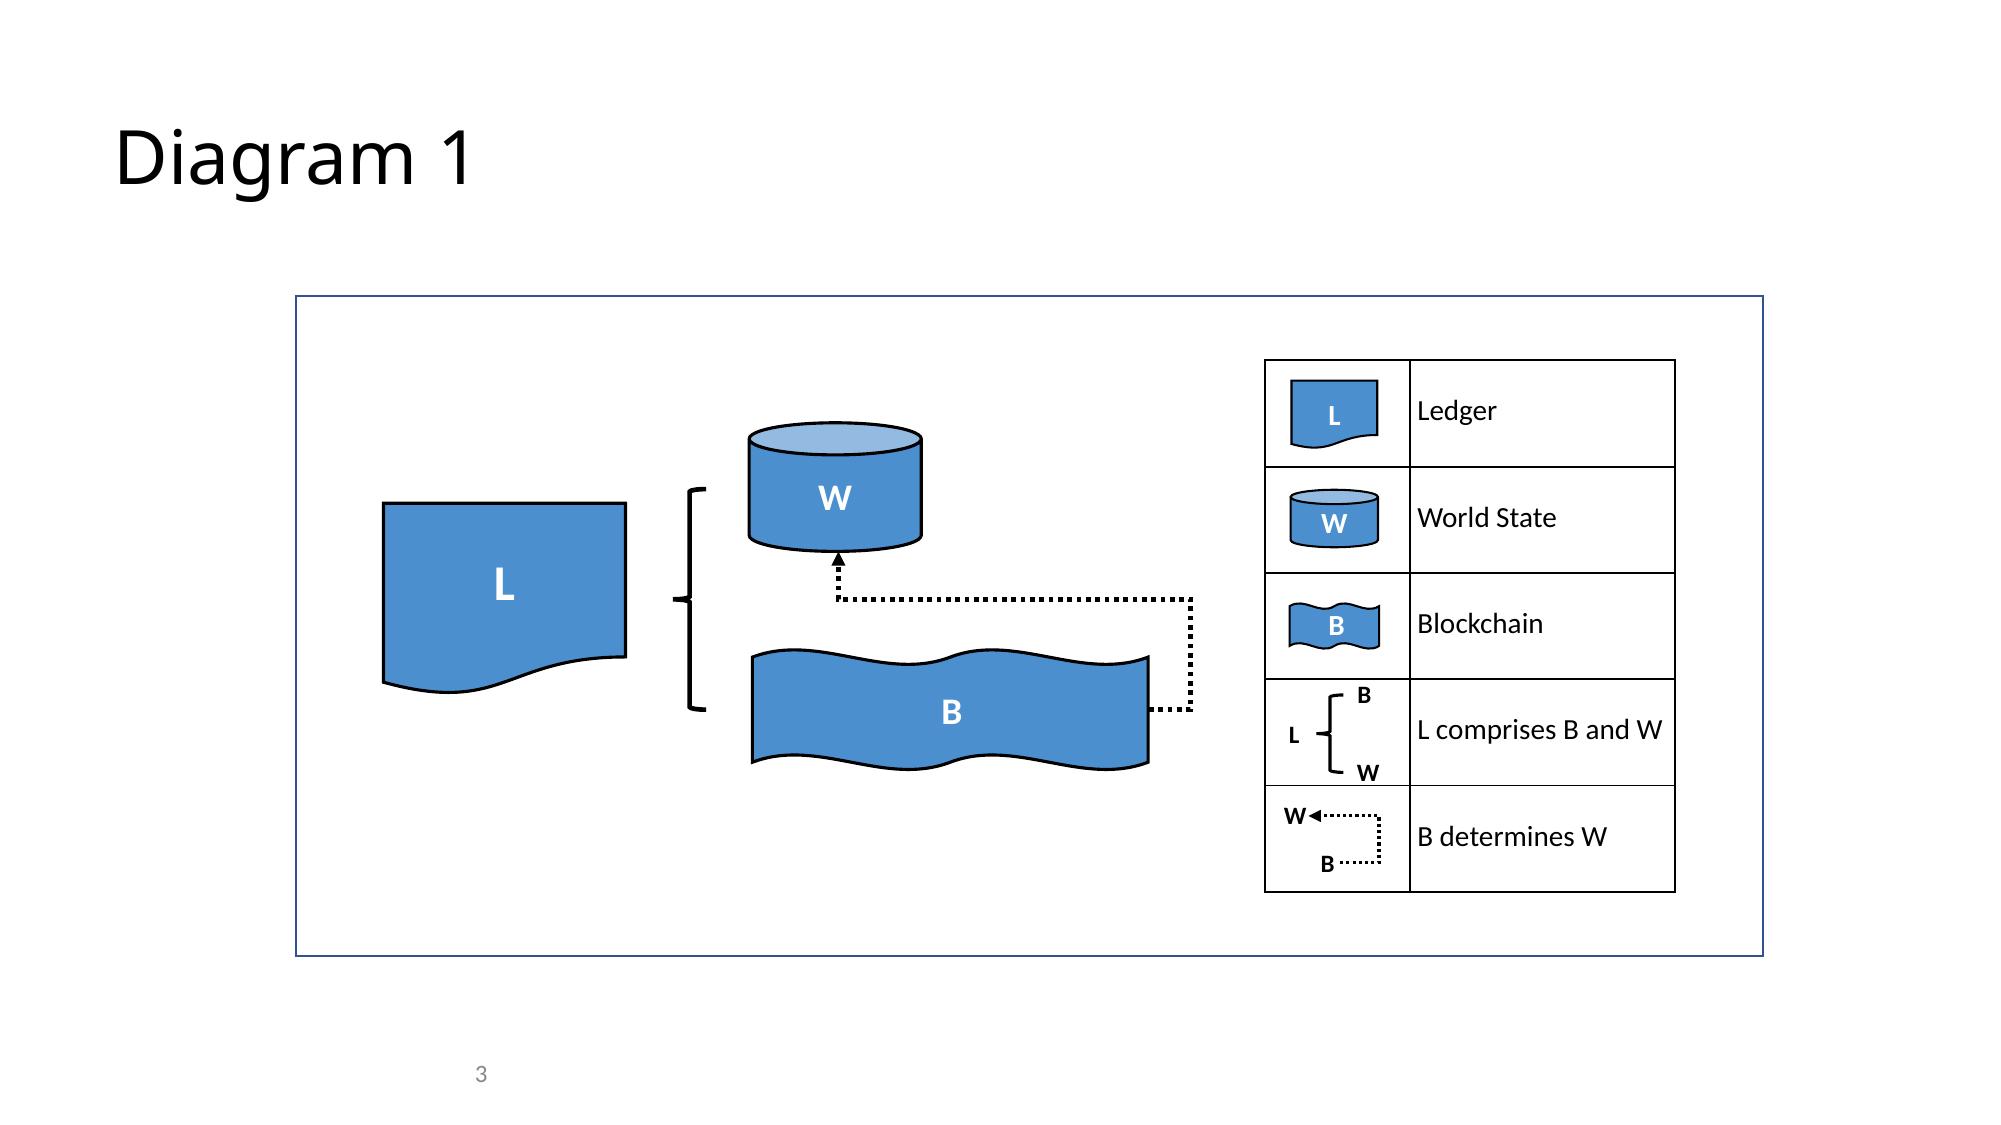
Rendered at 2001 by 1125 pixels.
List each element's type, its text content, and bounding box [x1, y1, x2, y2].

text_box B [798, 679, 1106, 740]
text_box [672, 489, 707, 710]
text_box [1316, 694, 1344, 773]
table_cell [1266, 680, 1409, 785]
text_box B [1313, 840, 1343, 885]
table_cell World State [1411, 468, 1674, 572]
table_cell B determines W [1411, 786, 1674, 891]
table_cell [1266, 786, 1409, 891]
title Diagram 1 [113, 118, 1887, 202]
text_box [750, 422, 921, 454]
text_box W [1290, 489, 1378, 548]
text_box [295, 295, 1763, 957]
text_box B [1349, 670, 1379, 716]
table_cell Blockchain [1411, 574, 1674, 678]
text_box [383, 618, 626, 693]
slide_number 3 [464, 1050, 496, 1096]
text_box [832, 552, 1192, 710]
text_box W [749, 422, 922, 552]
text_box L [1281, 710, 1307, 756]
text_box B [1289, 603, 1380, 649]
table_cell L comprises B and W [1411, 680, 1674, 785]
text_box [1291, 489, 1378, 504]
table_header Ledger [1411, 361, 1674, 466]
text_box W [1349, 748, 1388, 794]
text_box L [1291, 380, 1378, 448]
text_box W [1276, 792, 1315, 838]
table_header [1266, 361, 1409, 466]
text_box [752, 649, 1149, 770]
table_cell [1266, 574, 1409, 678]
text_box L [383, 542, 626, 618]
text_box [383, 503, 626, 542]
table_cell [1266, 468, 1409, 572]
text_box [1308, 809, 1380, 864]
